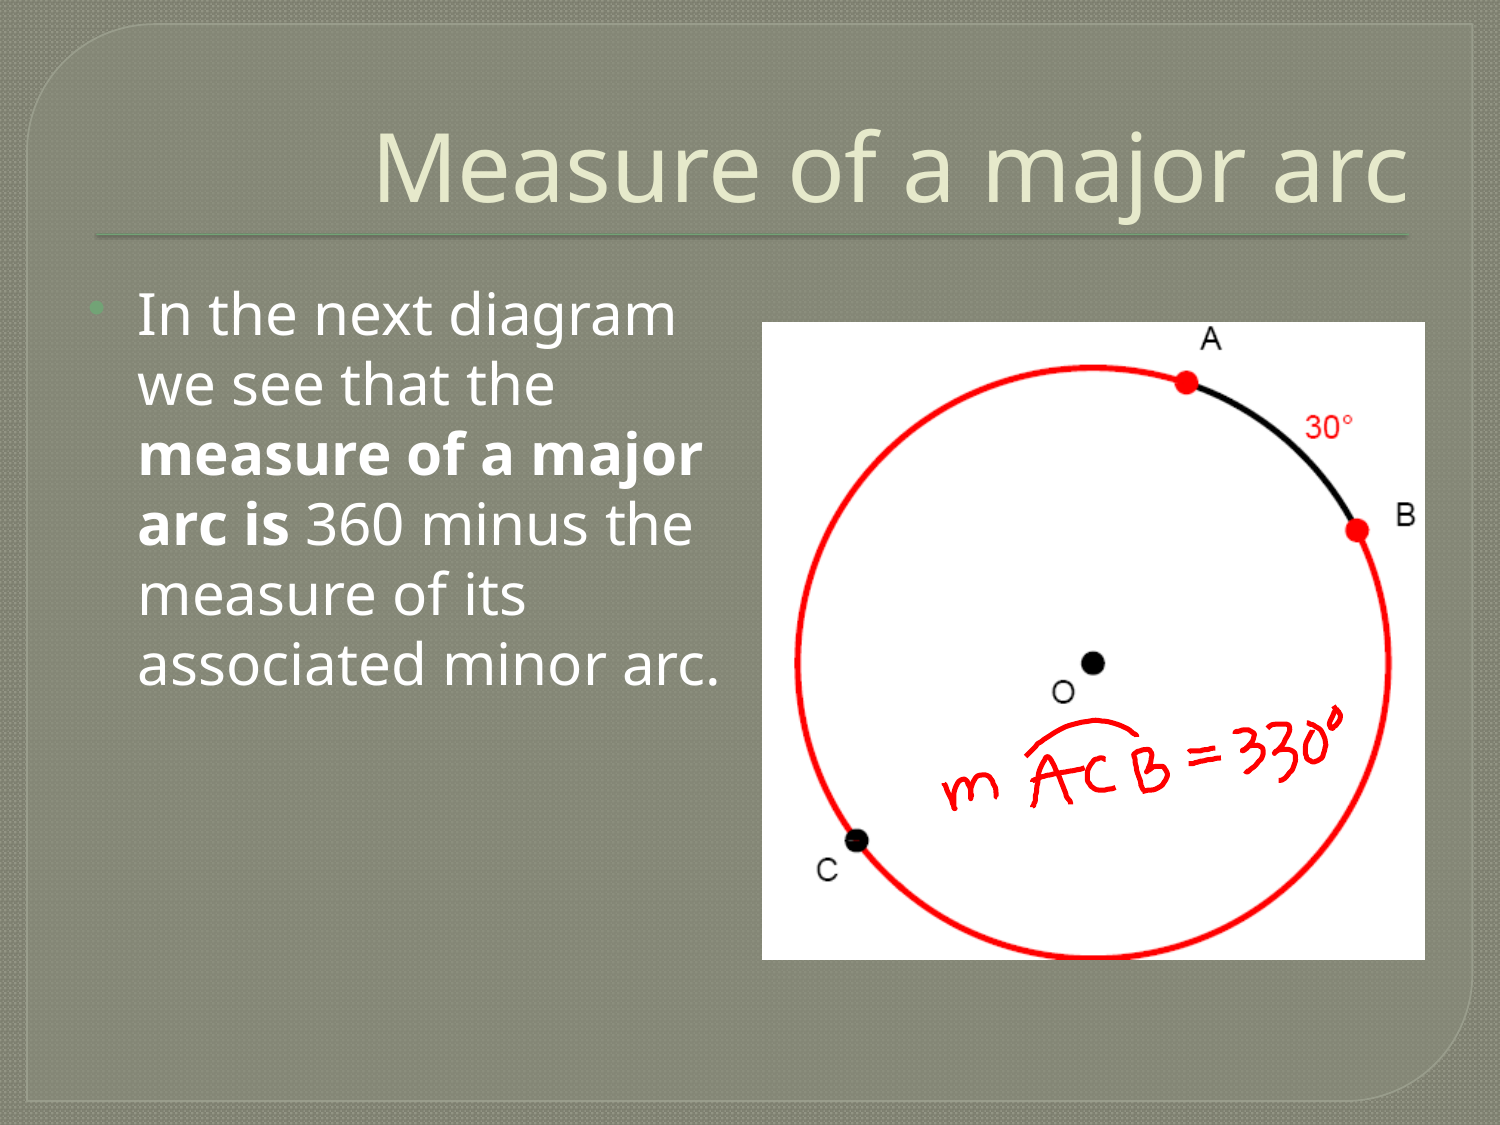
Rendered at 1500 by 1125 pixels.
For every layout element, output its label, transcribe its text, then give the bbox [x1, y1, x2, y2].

list In the next diagram we see that the measure of a major arc is 360 minus the measure of its associated minor arc. [75, 270, 738, 1013]
title Measure of a major arc [75, 41, 1425, 230]
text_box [943, 705, 1341, 809]
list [762, 322, 1426, 961]
